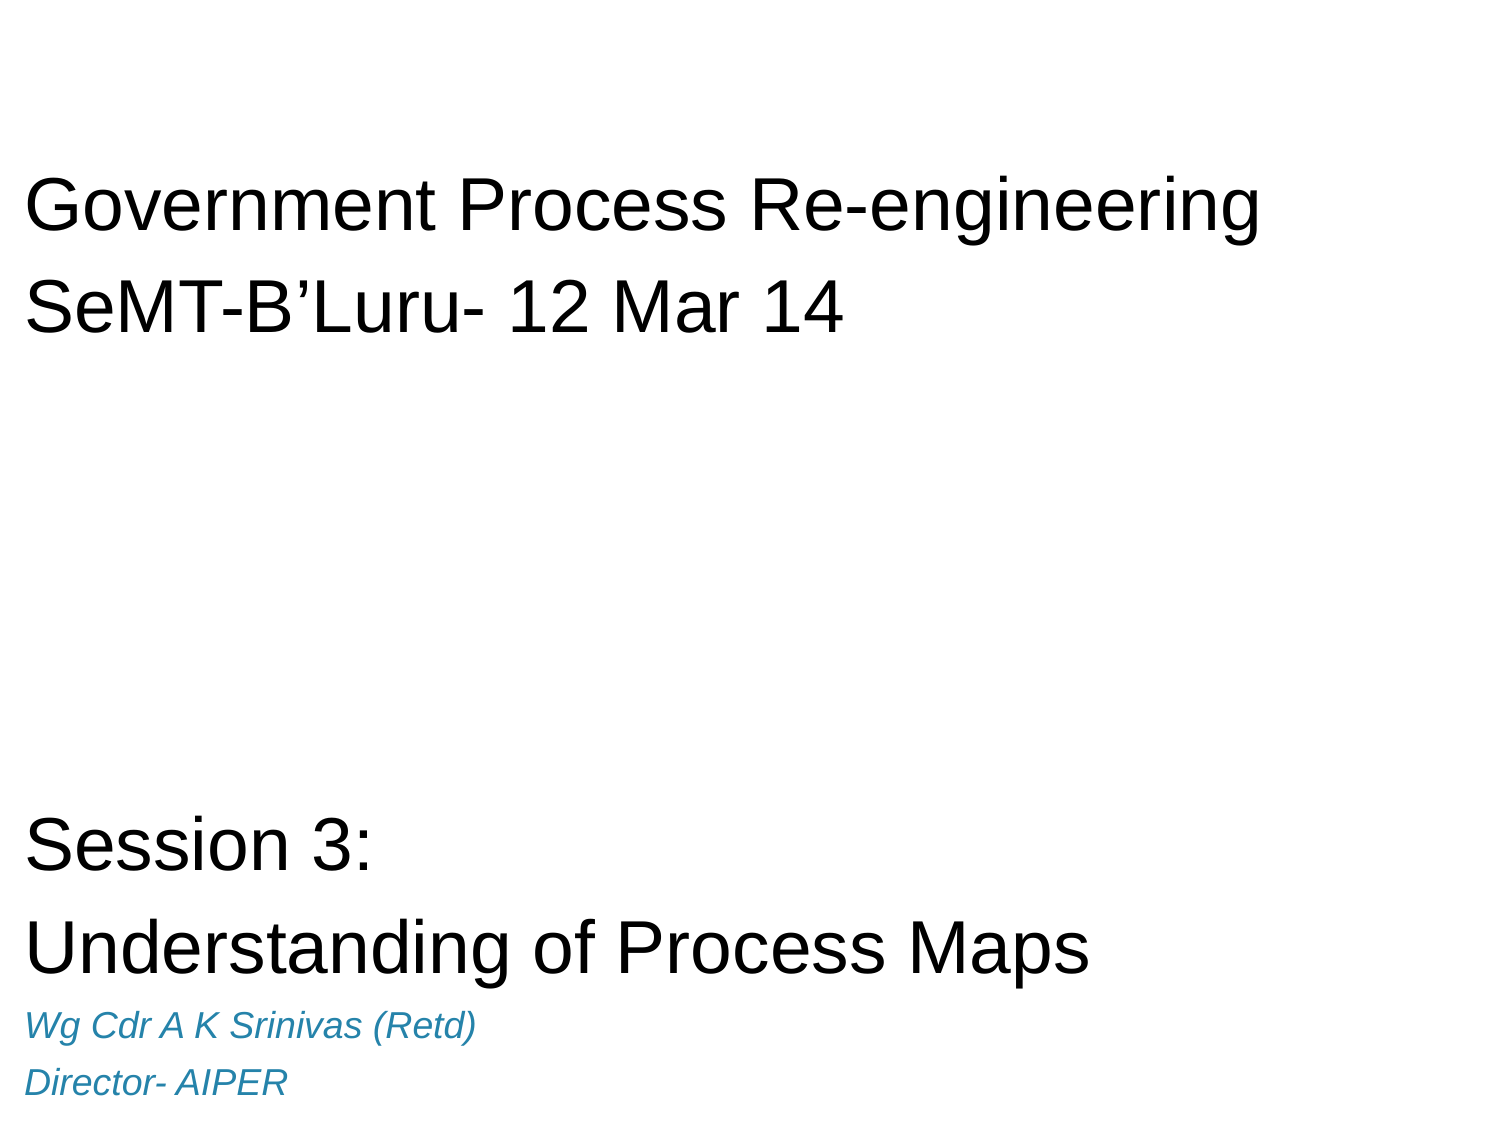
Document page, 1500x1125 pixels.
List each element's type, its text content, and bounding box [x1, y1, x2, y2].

text_box Session 3: Understanding of Process Maps Wg Cdr A K Srinivas (Retd) Director- AIPER [13, 795, 1471, 1104]
text_box Government Process Re-engineering SeMT-B’Luru- 12 Mar 14 [13, 52, 1500, 348]
